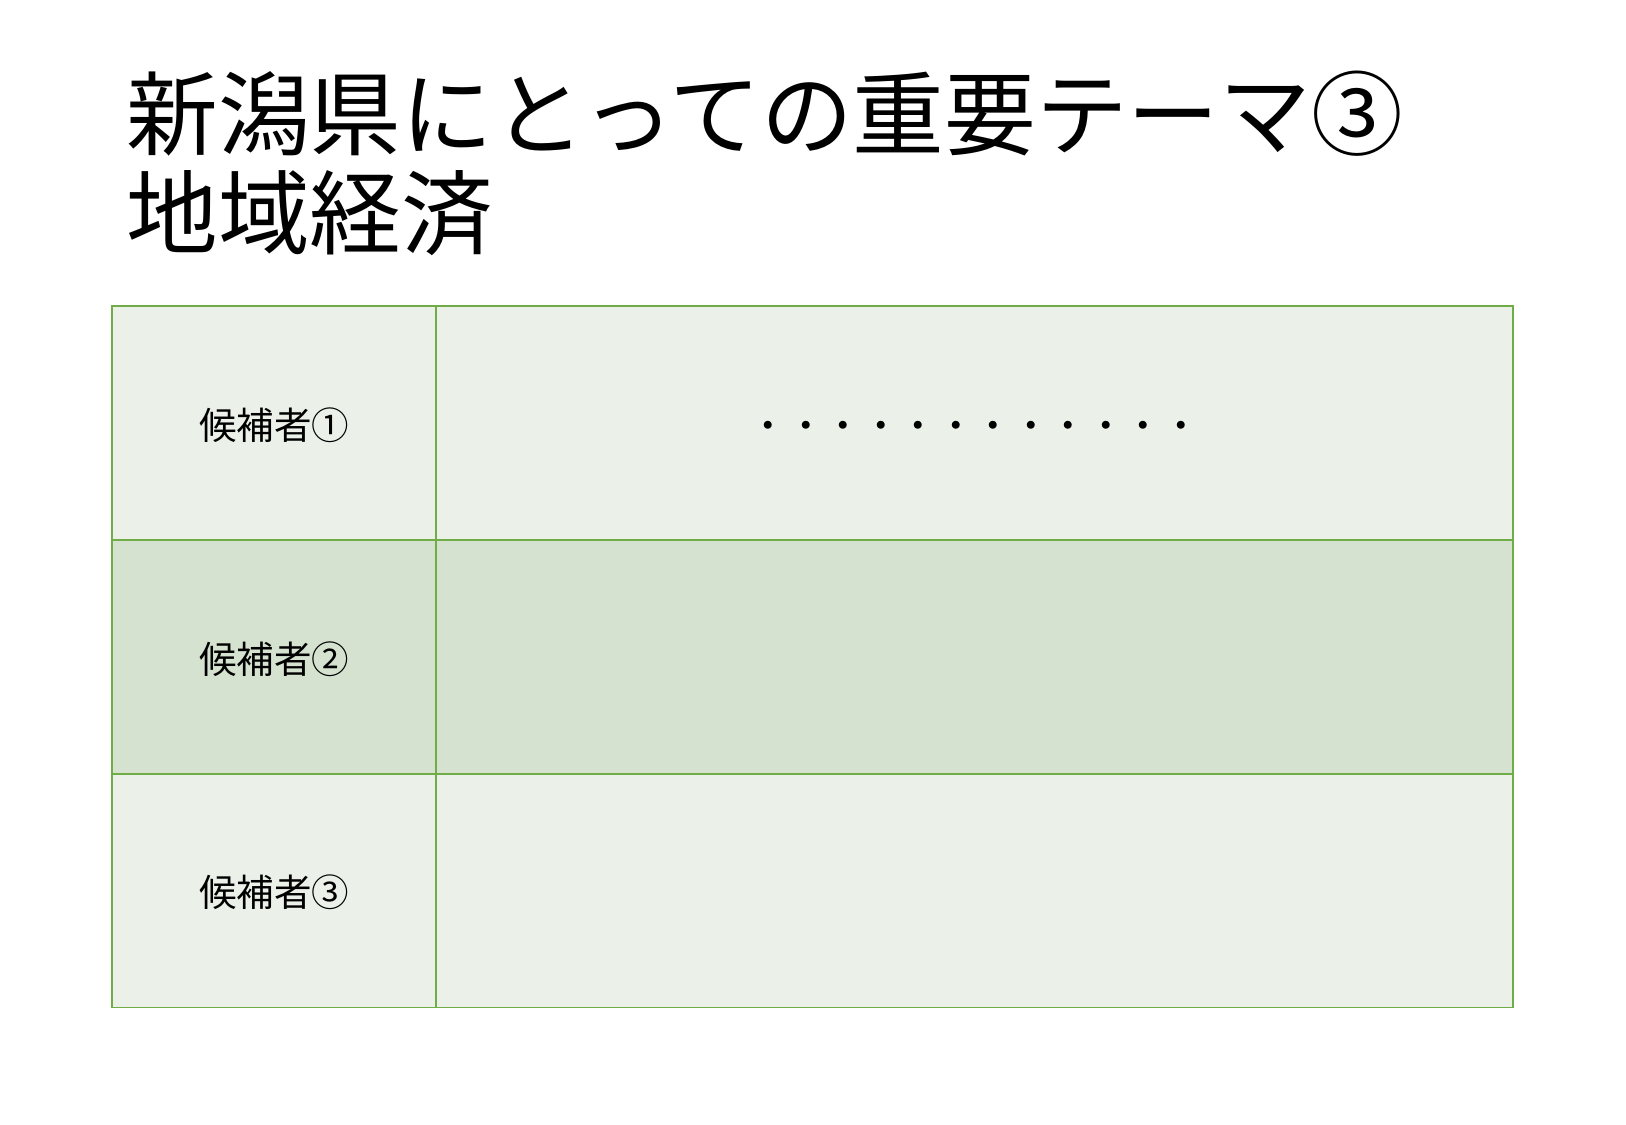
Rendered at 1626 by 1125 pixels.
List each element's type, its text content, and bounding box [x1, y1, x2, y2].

table_cell 候補者③ [113, 775, 435, 1007]
table_header 候補者① [113, 307, 435, 539]
table_cell [437, 775, 1512, 1007]
table_header ・・・・・・・・・・・・ [437, 307, 1512, 539]
title 新潟県にとっての重要テーマ③ 地域経済 [111, 59, 1514, 278]
table_cell 候補者② [113, 541, 435, 773]
table_cell [437, 541, 1512, 773]
